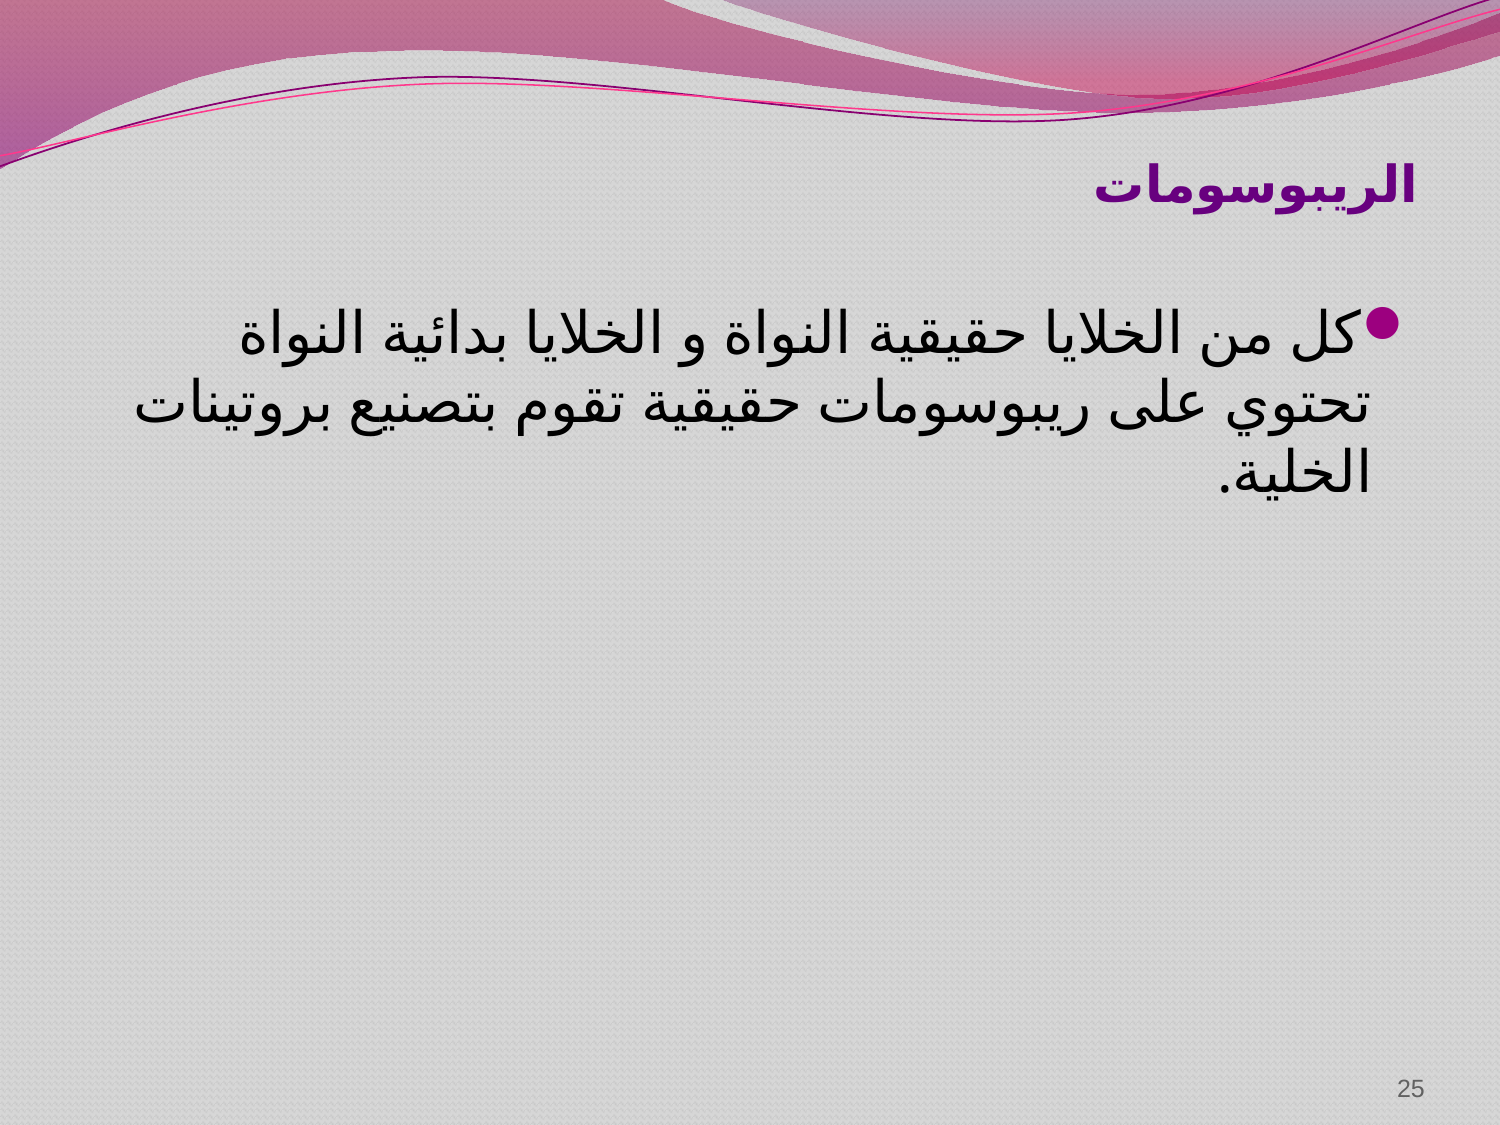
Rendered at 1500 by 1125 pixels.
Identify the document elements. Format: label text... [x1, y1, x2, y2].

title الريبوسومات [82, 82, 1432, 275]
slide_number 25 [1299, 1042, 1425, 1103]
list كل من الخلايا حقيقية النواة و الخلايا بدائية النواة تحتوي على ريبوسومات حقيقية تقوم بتصنيع بروتينات الخلية. [82, 287, 1432, 926]
